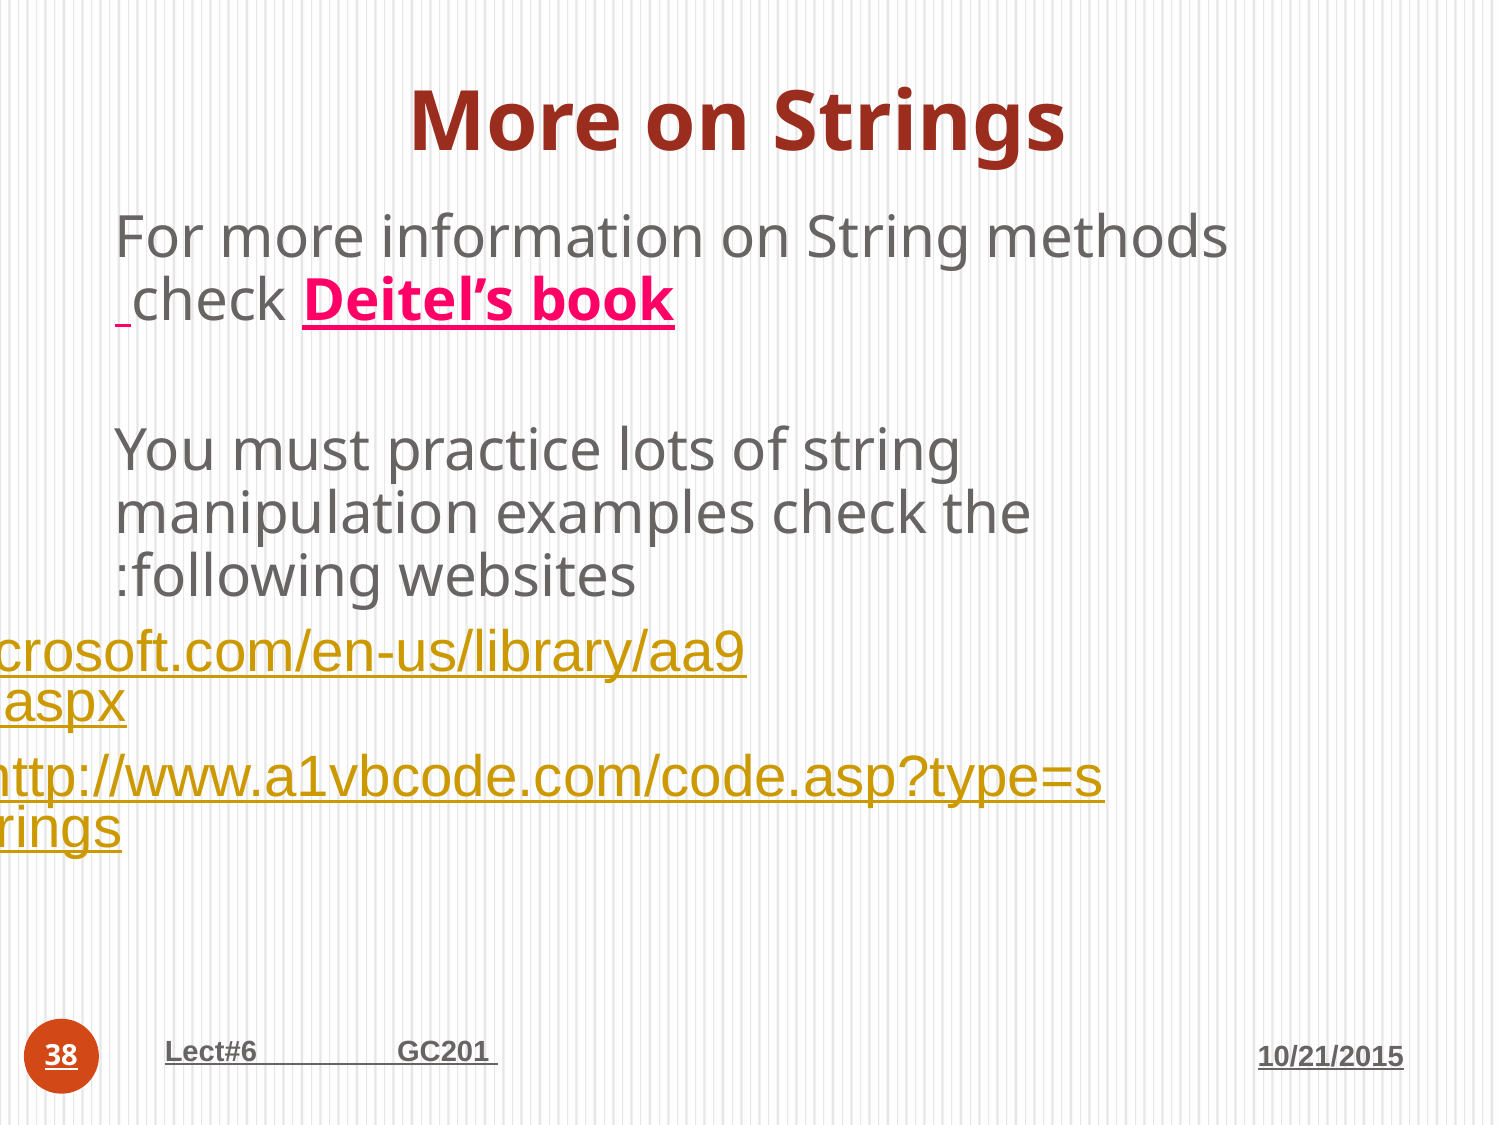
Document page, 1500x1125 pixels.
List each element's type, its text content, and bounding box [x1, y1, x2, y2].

slide_number 38 [23, 1018, 99, 1094]
subtitle For more information on String methods check Deitel’s book You must practice lots of string manipulation examples check the following websites: http://msdn.microsoft.com/en-us/library/aa903372(VS.71).aspx http://www.a1vbcode.com/code.asp?type=strings [99, 242, 1263, 976]
title More on Strings [62, 0, 1413, 242]
footer Lect#6 GC201 [150, 1012, 800, 1088]
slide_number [1012, 1015, 1419, 1094]
